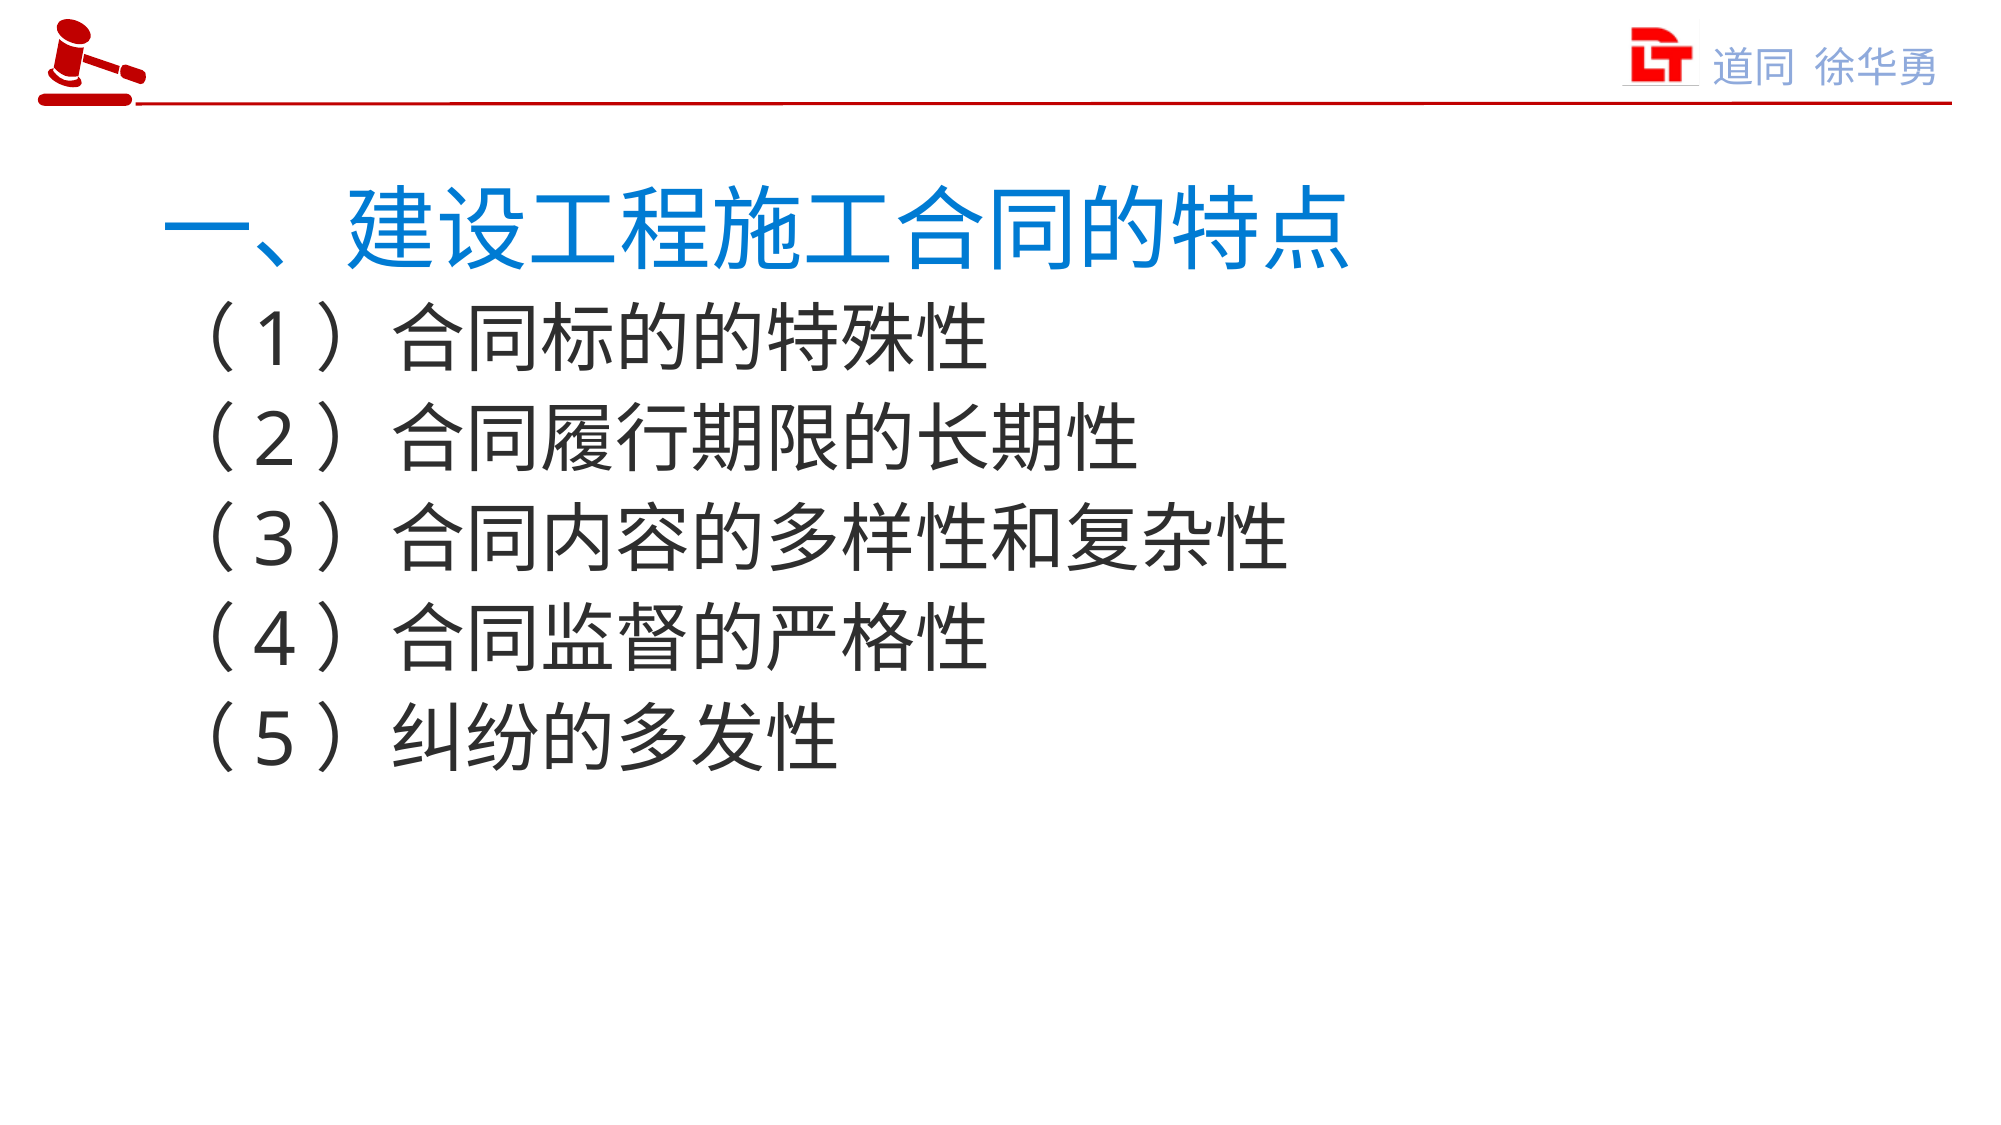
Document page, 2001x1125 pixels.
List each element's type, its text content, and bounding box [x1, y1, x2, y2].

text_box 一、建设工程施工合同的特点 （1）合同标的的特殊性 （2）合同履行期限的长期性 （3）合同内容的多样性和复杂性 （4）合同监督的严格性 （5）纠纷的多发性 [146, 173, 1963, 1083]
picture [1622, 19, 1699, 97]
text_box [37, 17, 1954, 106]
